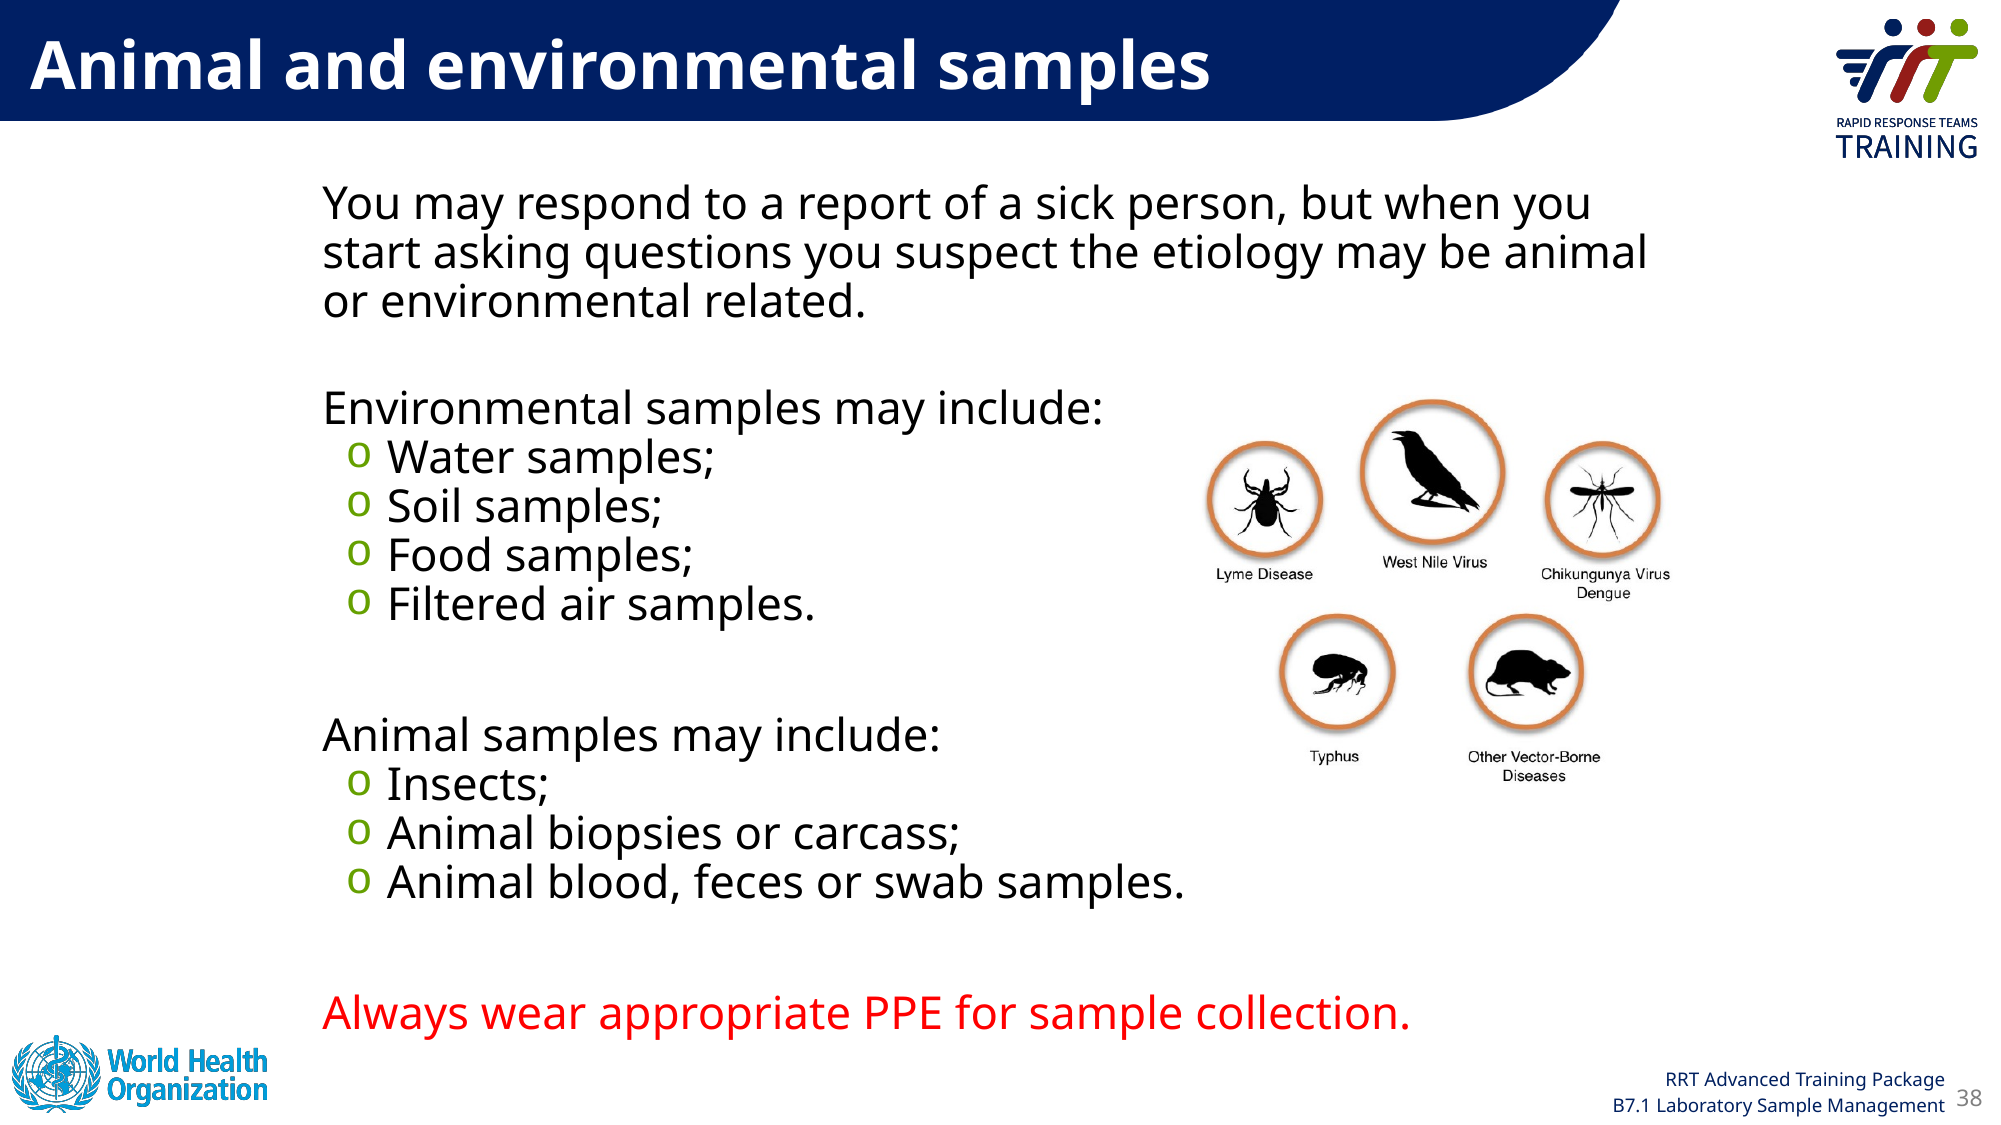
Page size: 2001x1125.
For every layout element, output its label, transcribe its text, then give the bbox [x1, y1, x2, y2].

list You may respond to a report of a sick person, but when you start asking questions you suspect the etiology may be animal or environmental related. Environmental samples may include: Water samples; Soil samples; Food samples; Filtered air samples. Animal samples may include: Insects; Animal biopsies or carcass; Animal blood, feces or swab samples. Always wear appropriate PPE for sample collection. [314, 172, 1686, 1011]
text_box Animal and environmental samples [22, 15, 1496, 122]
picture [24, 1054, 36, 1087]
picture [12, 1083, 48, 1113]
picture [59, 1035, 267, 1113]
picture [34, 1054, 43, 1078]
picture [71, 1053, 90, 1091]
picture [22, 1062, 26, 1077]
picture [0, 0, 1643, 121]
picture [12, 1035, 54, 1068]
picture [30, 1083, 37, 1091]
picture [50, 1108, 62, 1113]
picture [46, 1056, 54, 1062]
picture [36, 1088, 78, 1105]
picture [1835, 19, 1978, 167]
picture [1132, 395, 1738, 789]
picture [40, 1062, 47, 1070]
